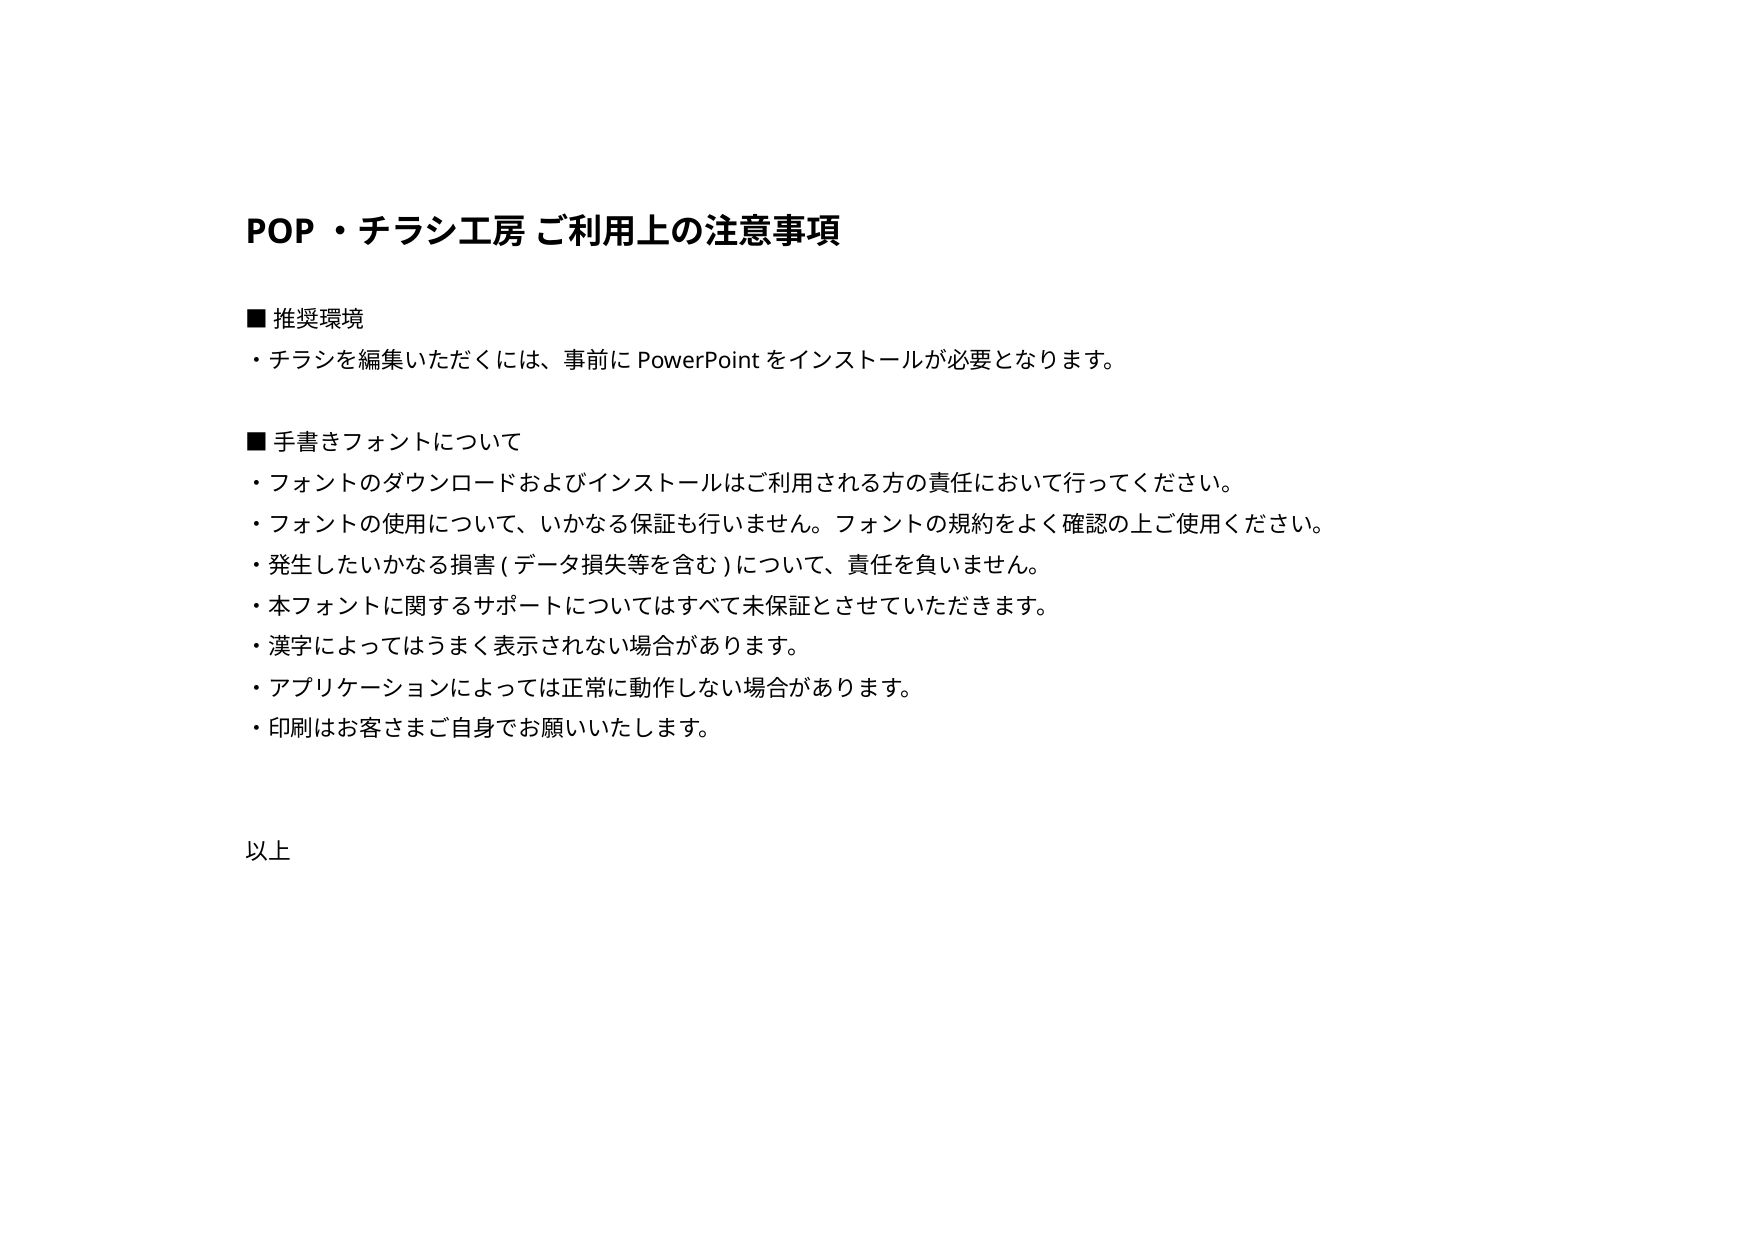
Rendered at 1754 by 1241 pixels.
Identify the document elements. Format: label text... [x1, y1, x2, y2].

text_box POP・チラシ工房 ご利用上の注意事項 ■推奨環境 ・チラシを編集いただくには、事前にPowerPointをインストールが必要となります。 ■手書きフォントについて ・フォントのダウンロードおよびインストールはご利用される方の責任において行ってください。 ・フォントの使用について、いかなる保証も行いません。フォントの規約をよく確認の上ご使用ください。 ・発生したいかなる損害(データ損失等を含む)について、責任を負いません。 ・本フォントに関するサポートについてはすべて未保証とさせていただきます。 ・漢字によってはうまく表示されない場合があります。 ・アプリケーションによっては正常に動作しない場合があります。 ・印刷はお客さまご自身でお願いいたします。 以上 [230, 181, 1532, 525]
